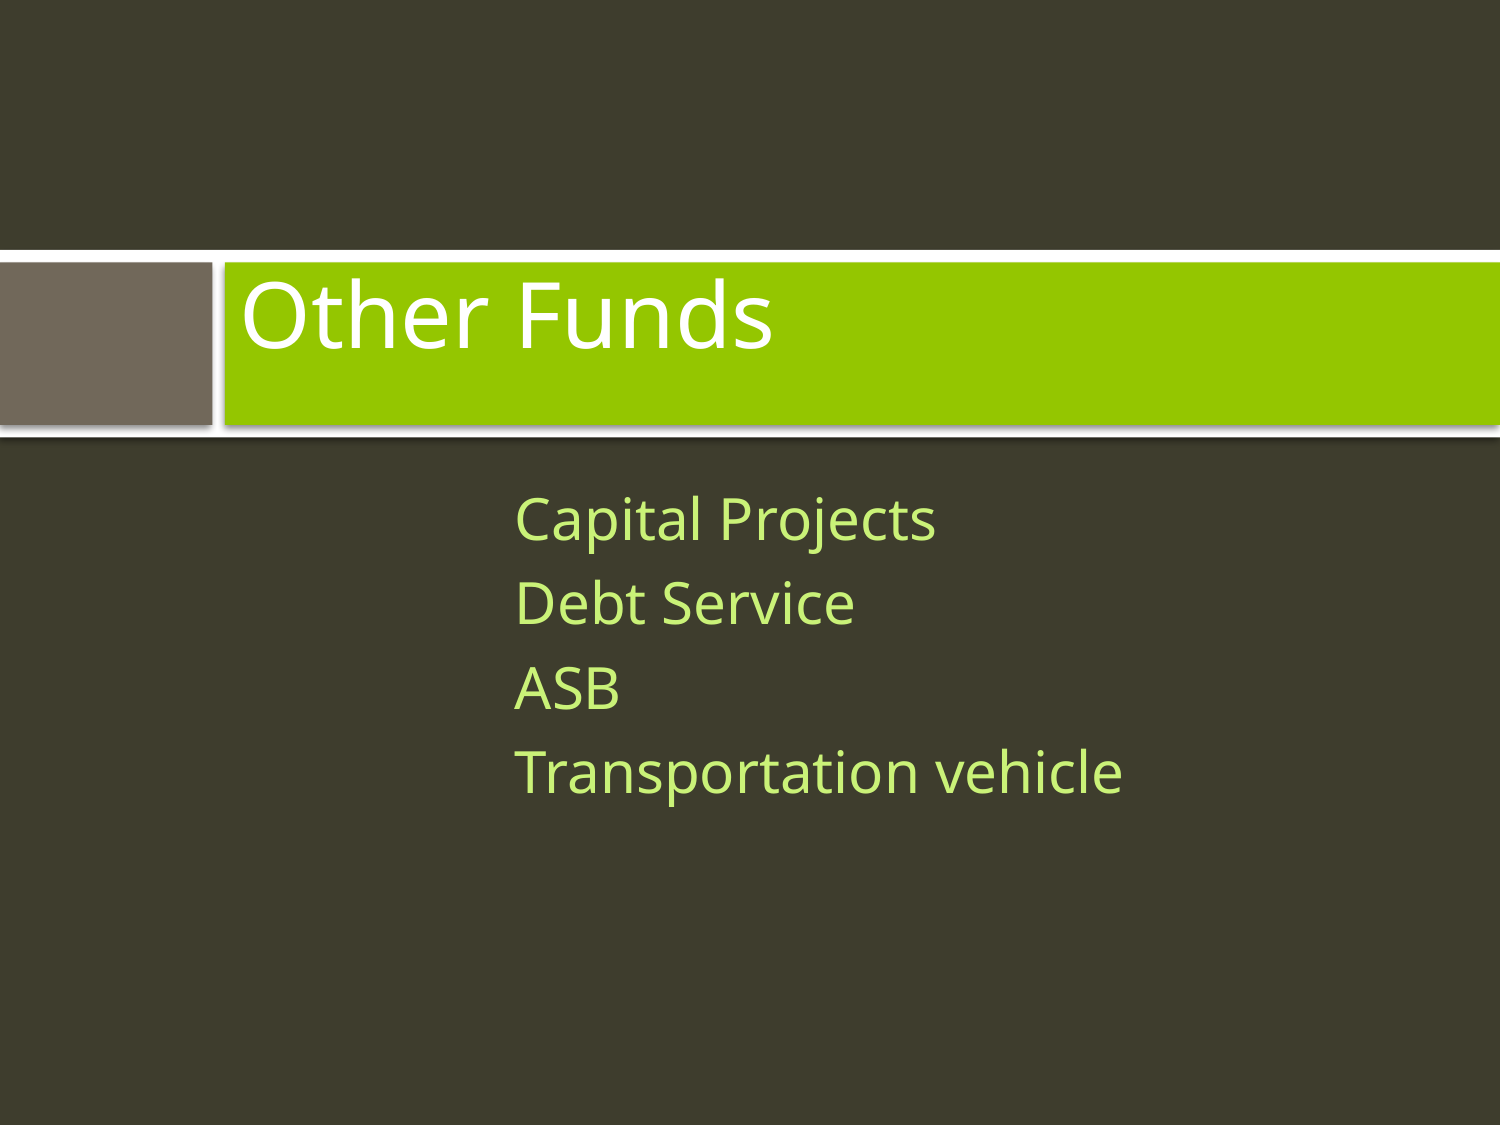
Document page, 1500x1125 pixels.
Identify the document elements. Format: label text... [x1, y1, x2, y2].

list Capital Projects Debt Service ASB Transportation vehicle [500, 474, 1388, 825]
title Other Funds [225, 200, 1350, 424]
